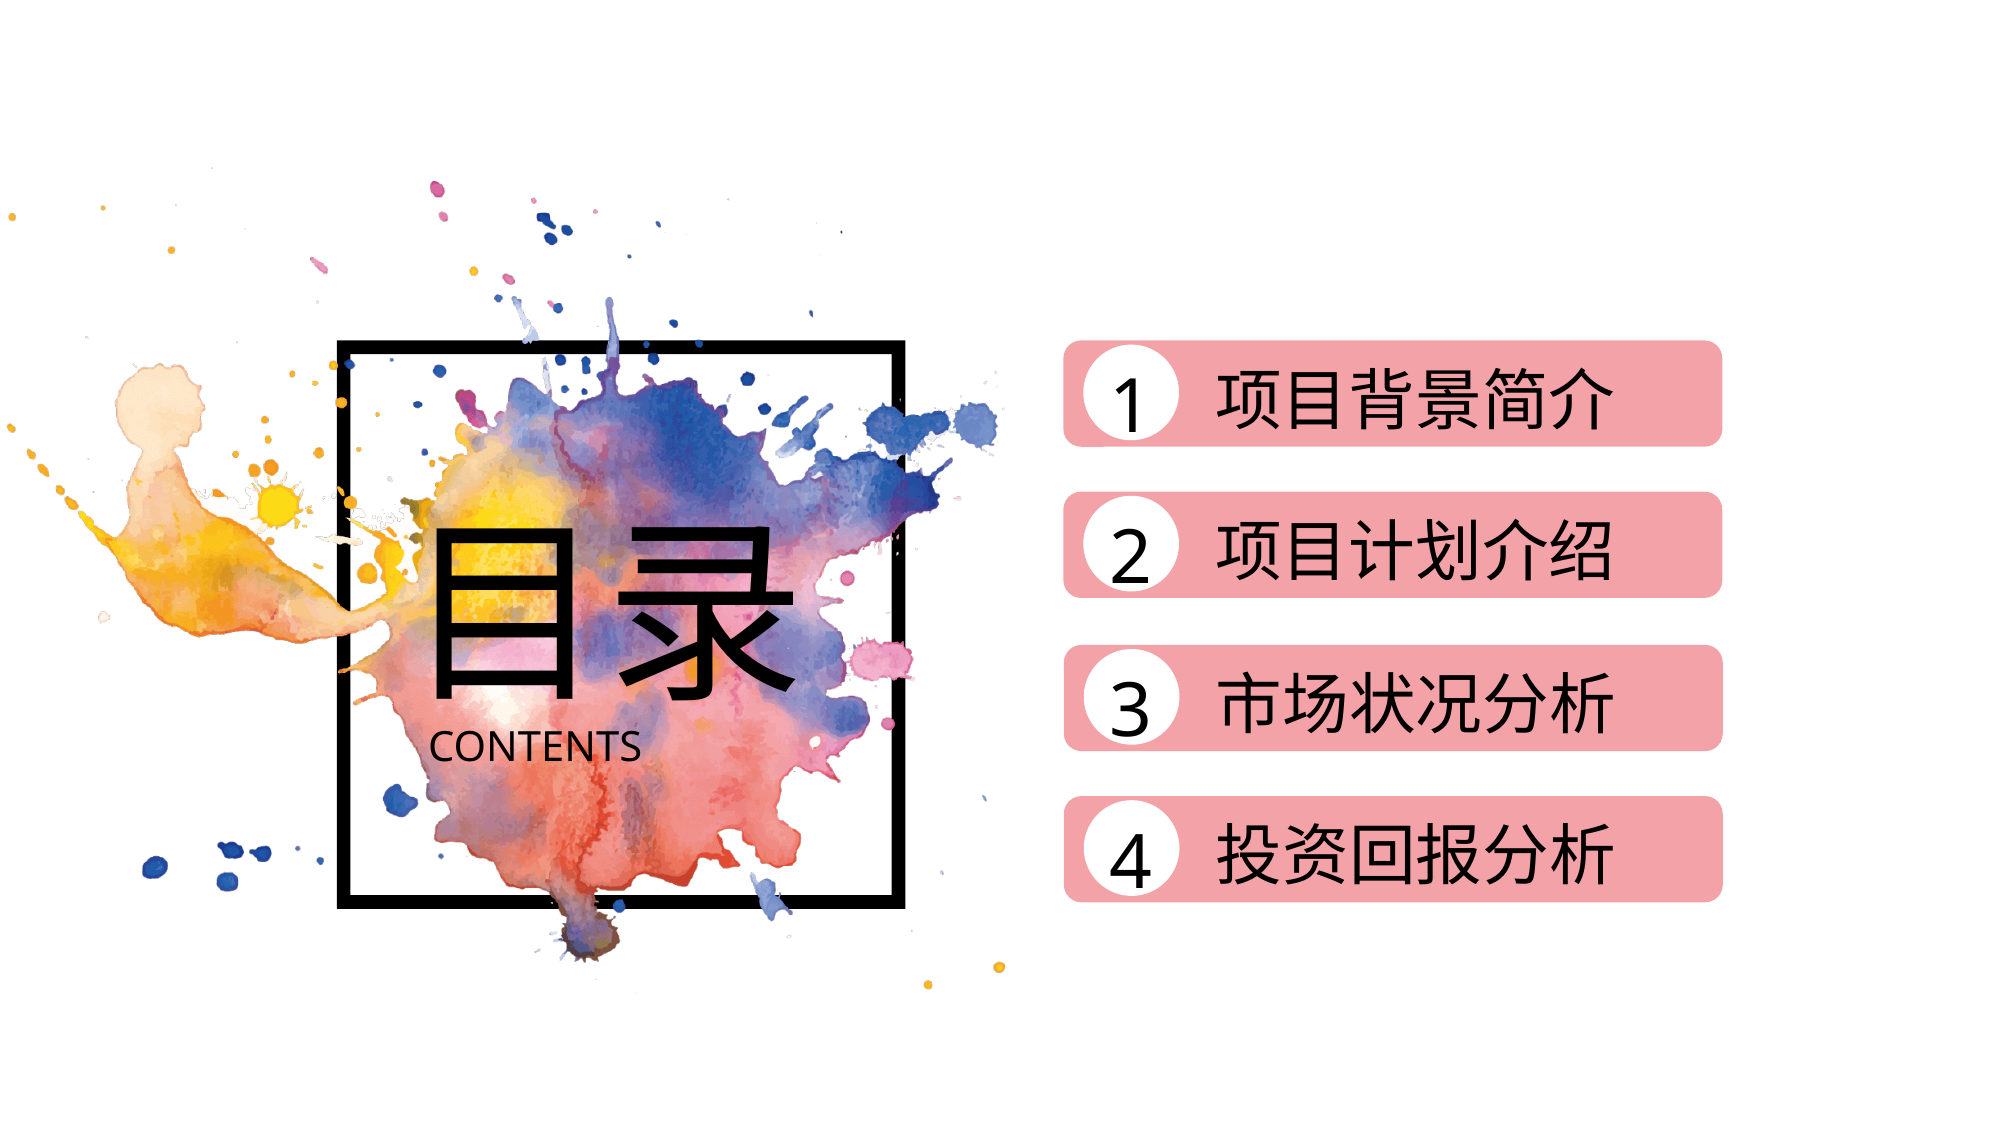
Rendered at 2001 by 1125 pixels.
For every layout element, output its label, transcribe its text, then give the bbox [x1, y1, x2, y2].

text_box 2 [1094, 501, 1173, 607]
text_box [1082, 665, 1094, 728]
text_box [1062, 339, 1724, 448]
text_box 4 [1094, 805, 1174, 911]
text_box 投资回报分析 [1200, 805, 1699, 901]
text_box [1082, 360, 1094, 425]
text_box [1174, 672, 1181, 722]
text_box [1173, 518, 1181, 569]
text_box [1082, 816, 1094, 880]
text_box [1106, 343, 1156, 350]
text_box [1107, 494, 1156, 501]
text_box 1 [1094, 350, 1173, 455]
text_box [1108, 647, 1156, 654]
text_box [1062, 490, 1724, 599]
text_box [1173, 367, 1181, 418]
text_box [1174, 823, 1181, 873]
text_box 项目计划介绍 [1200, 501, 1699, 596]
text_box [1062, 643, 1724, 753]
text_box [391, 477, 835, 781]
text_box 3 [1094, 654, 1174, 760]
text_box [0, 161, 1010, 993]
text_box [1108, 799, 1155, 805]
text_box 市场状况分析 [1200, 654, 1699, 750]
text_box 项目背景简介 [1200, 350, 1699, 445]
text_box [1082, 511, 1094, 576]
text_box [1062, 795, 1724, 904]
